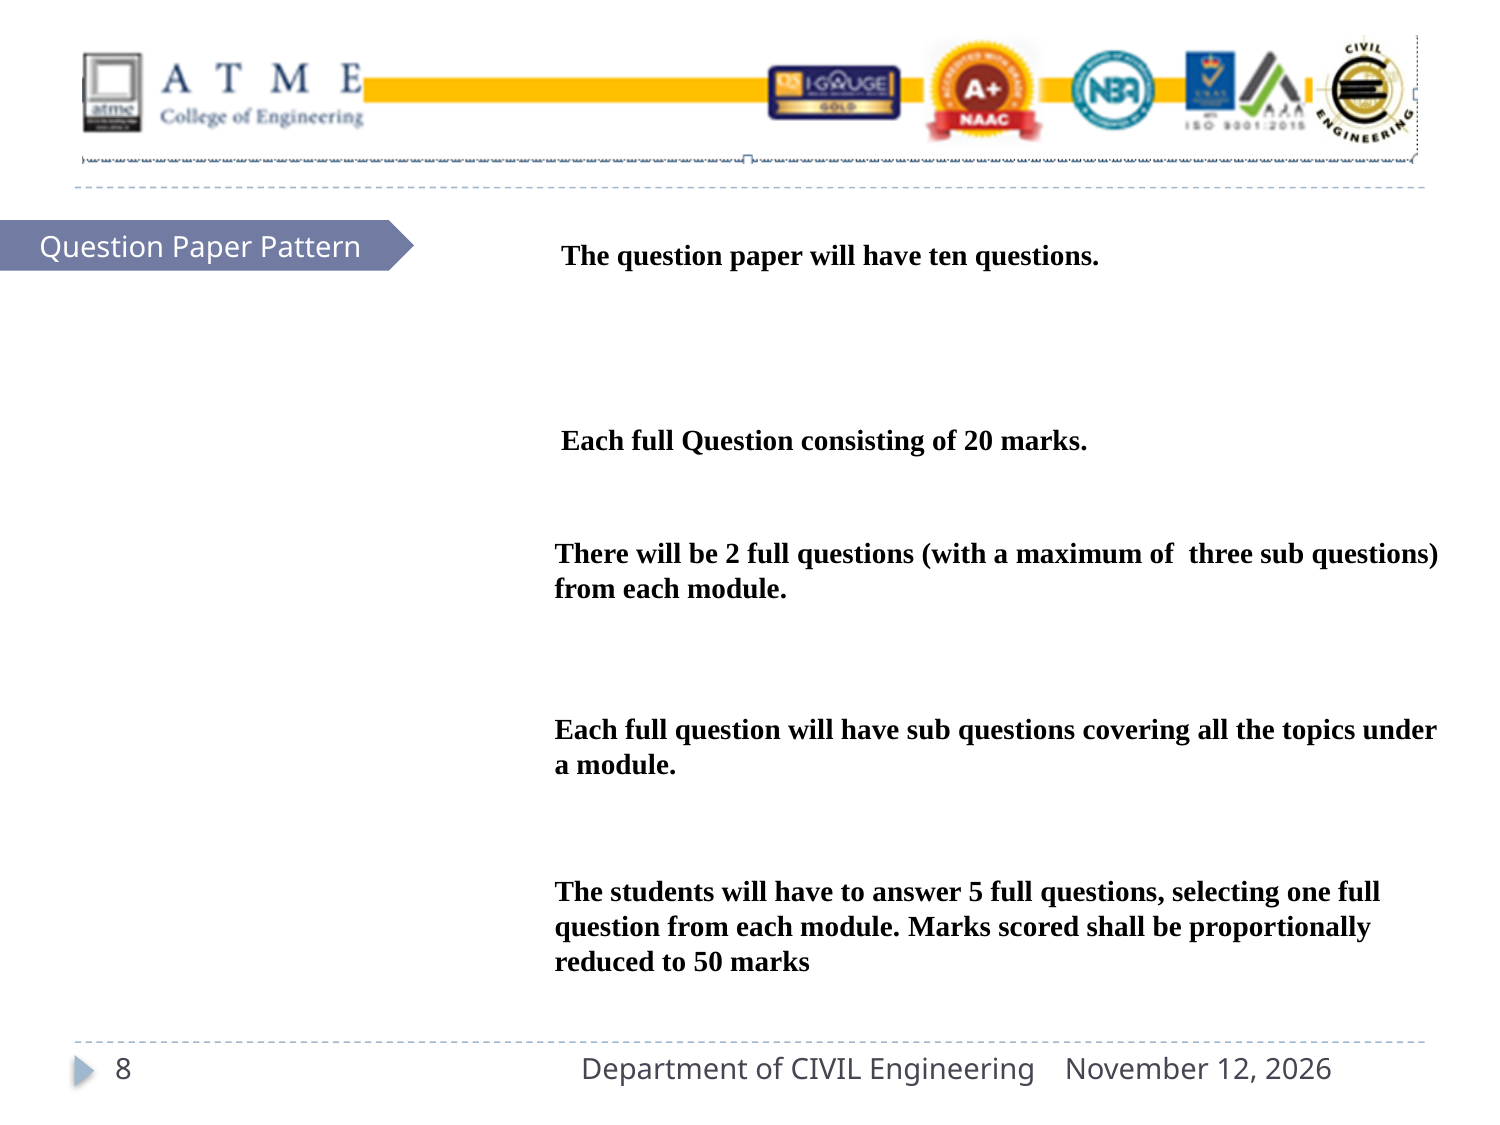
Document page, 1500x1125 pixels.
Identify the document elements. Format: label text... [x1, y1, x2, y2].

footer Department of CIVIL Engineering [475, 1042, 1051, 1103]
slide_number 8 [100, 1042, 426, 1103]
text_box Question Paper Pattern [0, 220, 415, 271]
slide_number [1051, 1042, 1426, 1103]
picture [82, 35, 1418, 164]
